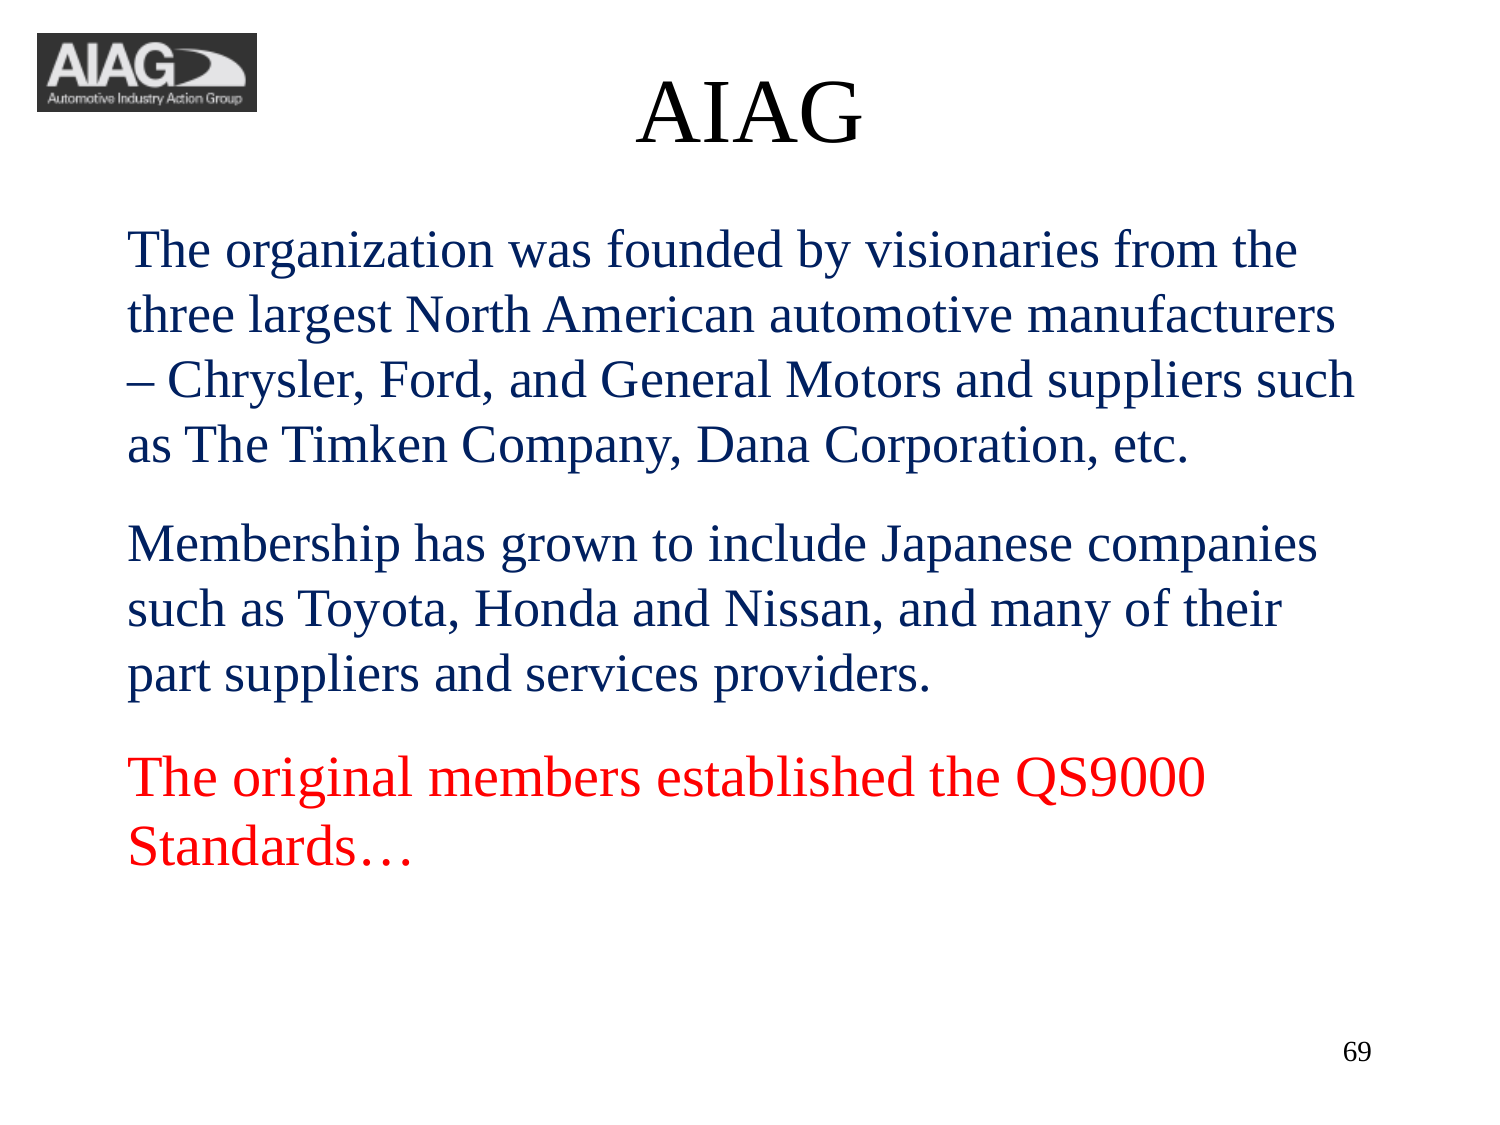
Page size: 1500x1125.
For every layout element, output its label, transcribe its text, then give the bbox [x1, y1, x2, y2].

title AIAG [112, 11, 1388, 200]
text_box The organization was founded by visionaries from the three largest North American automotive manufacturers – Chrysler, Ford, and General Motors and suppliers such as The Timken Company, Dana Corporation, etc. Membership has grown to include Japanese companies such as Toyota, Honda and Nissan, and many of their part suppliers and services providers. The original members established the QS9000 Standards… [112, 205, 1388, 945]
picture [37, 32, 257, 112]
slide_number 69 [1074, 1025, 1388, 1100]
